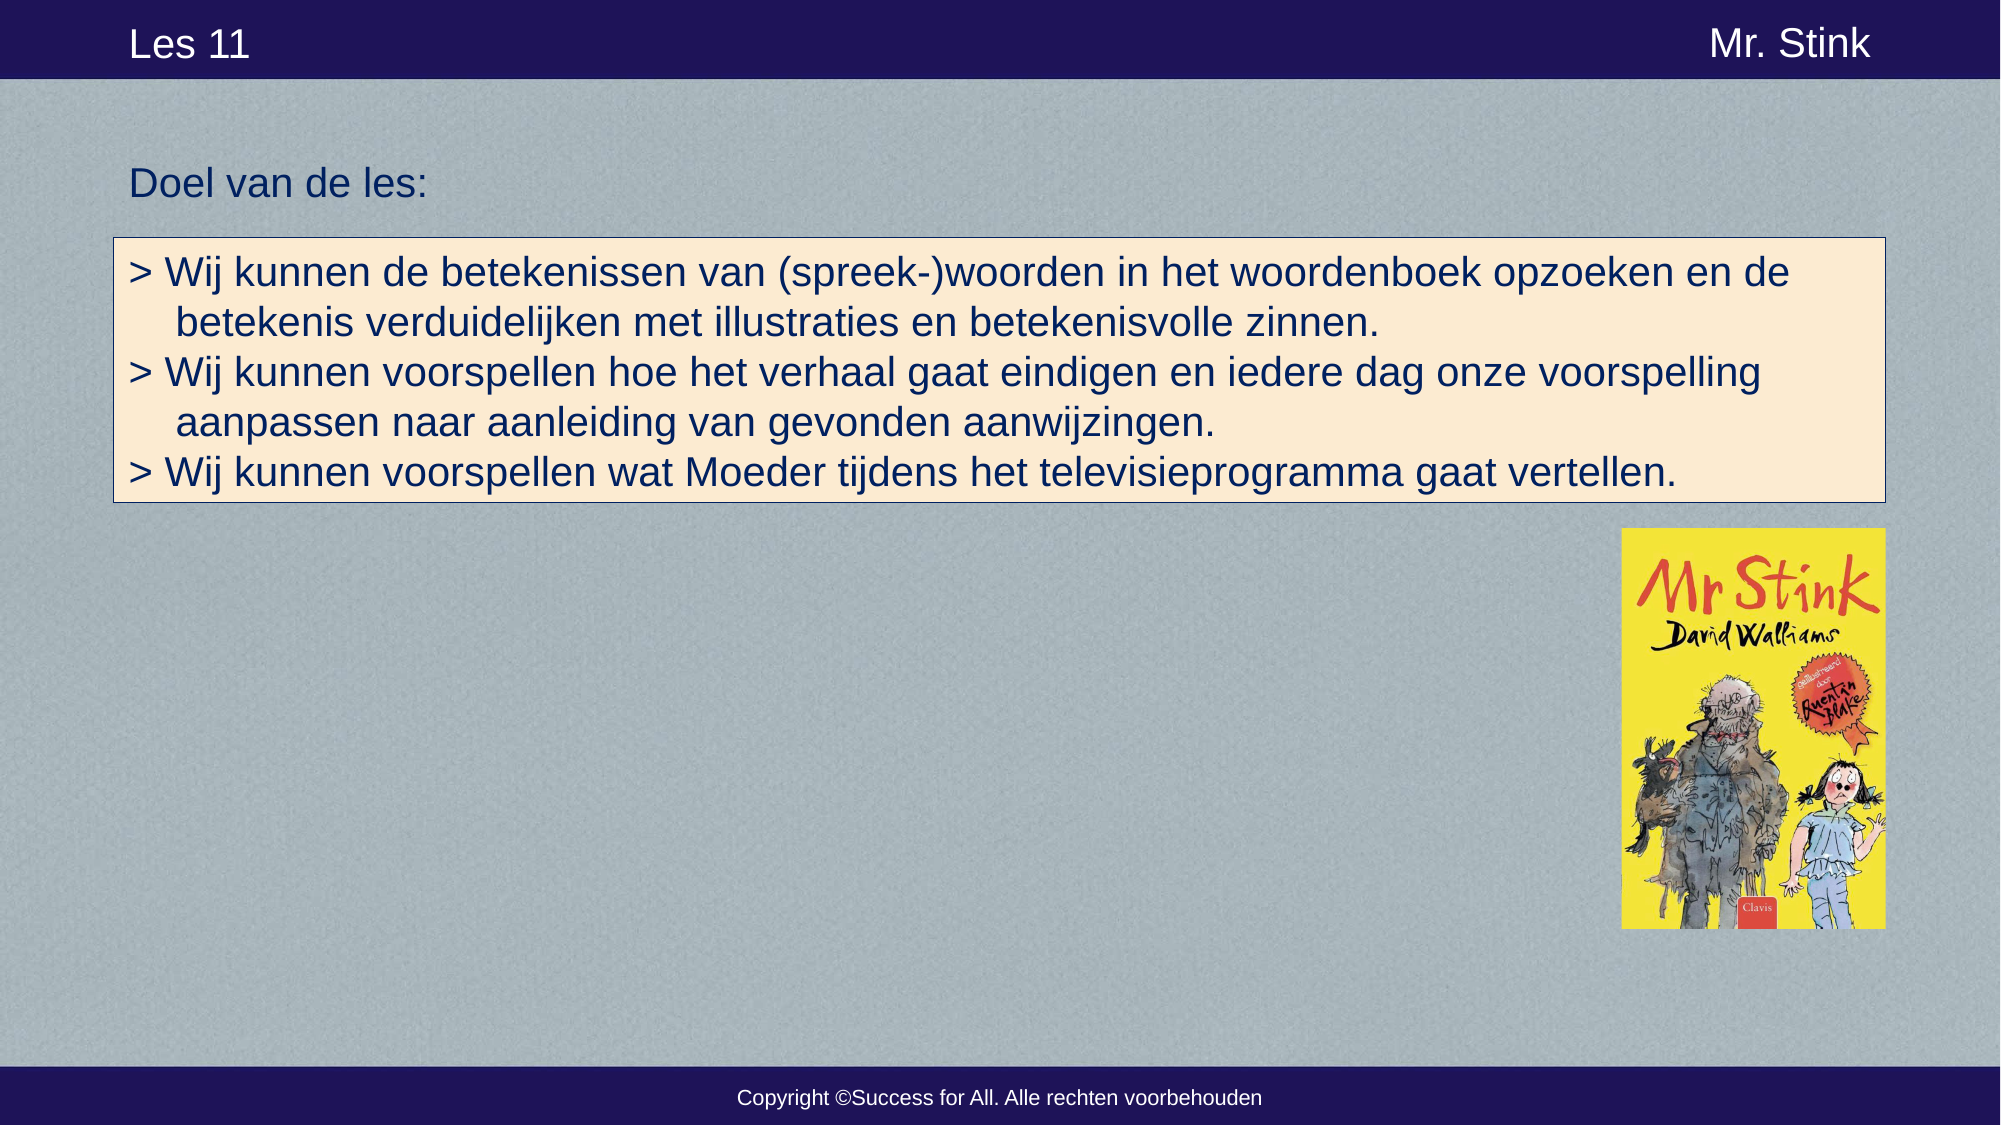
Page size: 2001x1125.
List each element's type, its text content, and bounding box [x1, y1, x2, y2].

text_box Mr. Stink [999, 8, 1886, 73]
text_box > Wij kunnen de betekenissen van (spreek-)woorden in het woordenboek opzoeken en de betekenis verduidelijken met illustraties en betekenisvolle zinnen. > Wij kunnen voorspellen hoe het verhaal gaat eindigen en iedere dag onze voorspelling aanpassen naar aanleiding van gevonden aanwijzingen. > Wij kunnen voorspellen wat Moeder tijdens het televisieprogramma gaat vertellen. [113, 237, 1886, 503]
text_box Les 11 [114, 9, 354, 75]
picture [0, 0, 2001, 1125]
text_box Doel van de les: [113, 148, 1635, 214]
text_box Copyright ©Success for All. Alle rechten voorbehouden [0, 1076, 2000, 1125]
